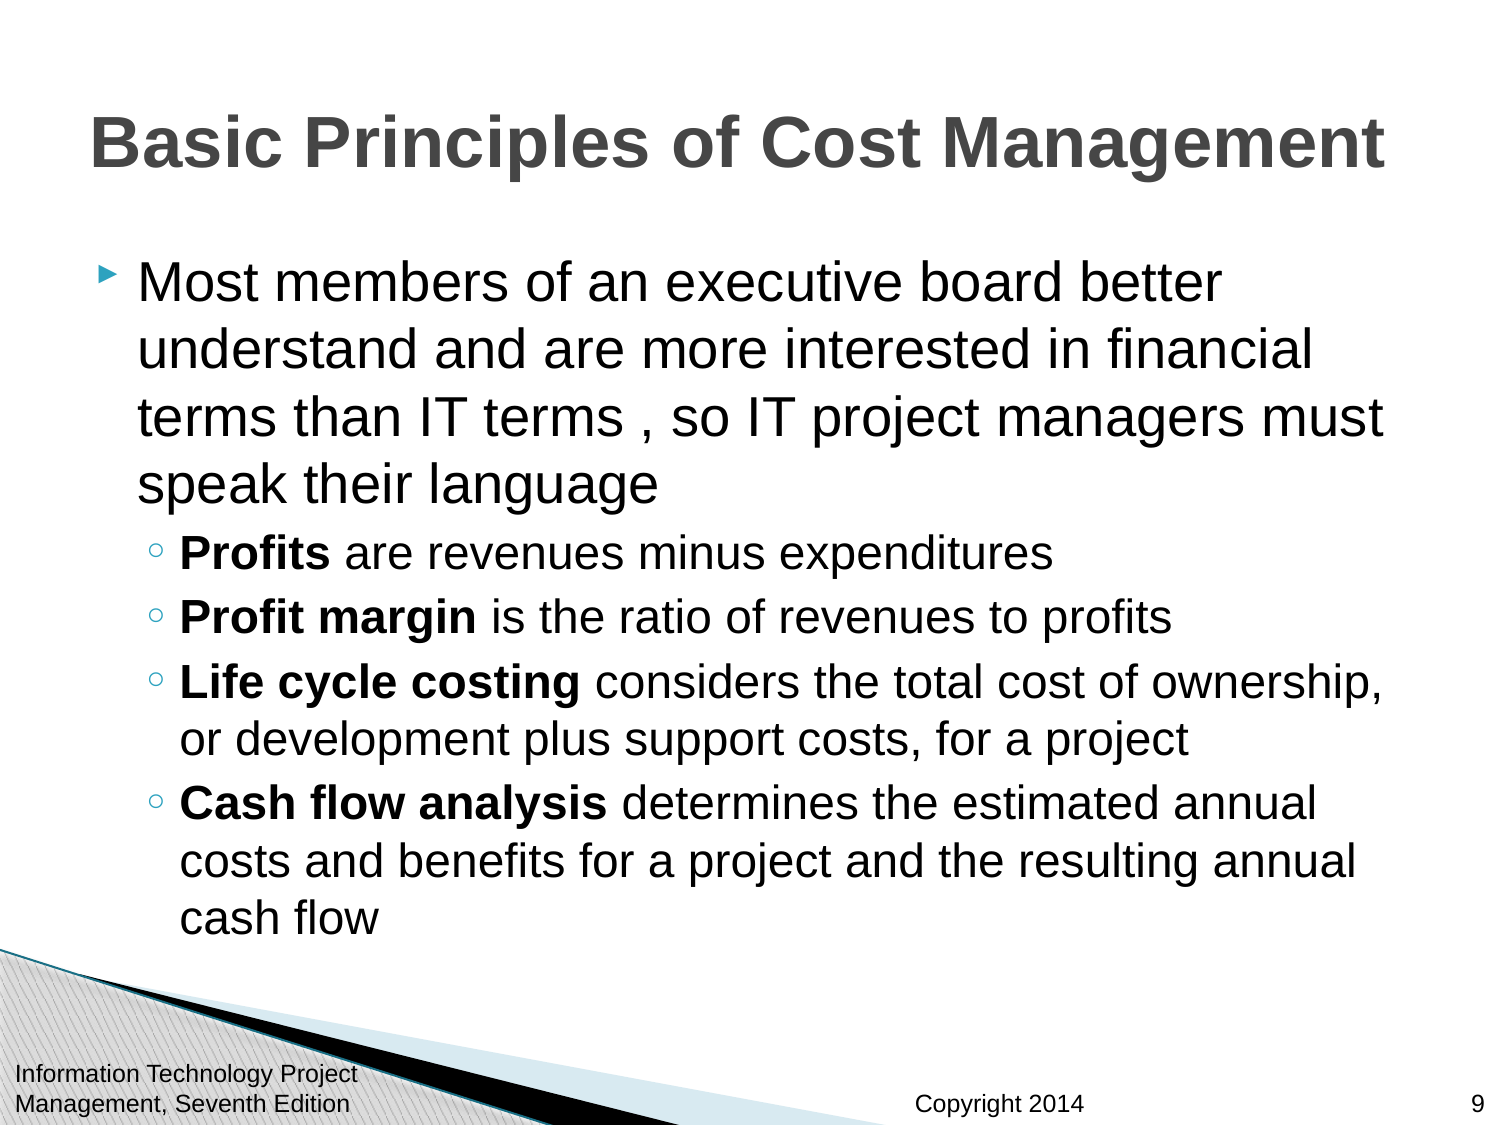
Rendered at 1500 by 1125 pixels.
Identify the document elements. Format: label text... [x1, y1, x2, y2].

slide_number 9 [1408, 1065, 1500, 1125]
list Most members of an executive board better understand and are more interested in financial terms than IT terms , so IT project managers must speak their language Profits are revenues minus expenditures Profit margin is the ratio of revenues to profits Life cycle costing considers the total cost of ownership, or development plus support costs, for a project Cash flow analysis determines the estimated annual costs and benefits for a project and the resulting annual cash flow [62, 237, 1451, 1076]
title Basic Principles of Cost Management [75, 45, 1425, 233]
footer Information Technology Project Management, Seventh Edition [0, 1065, 425, 1125]
